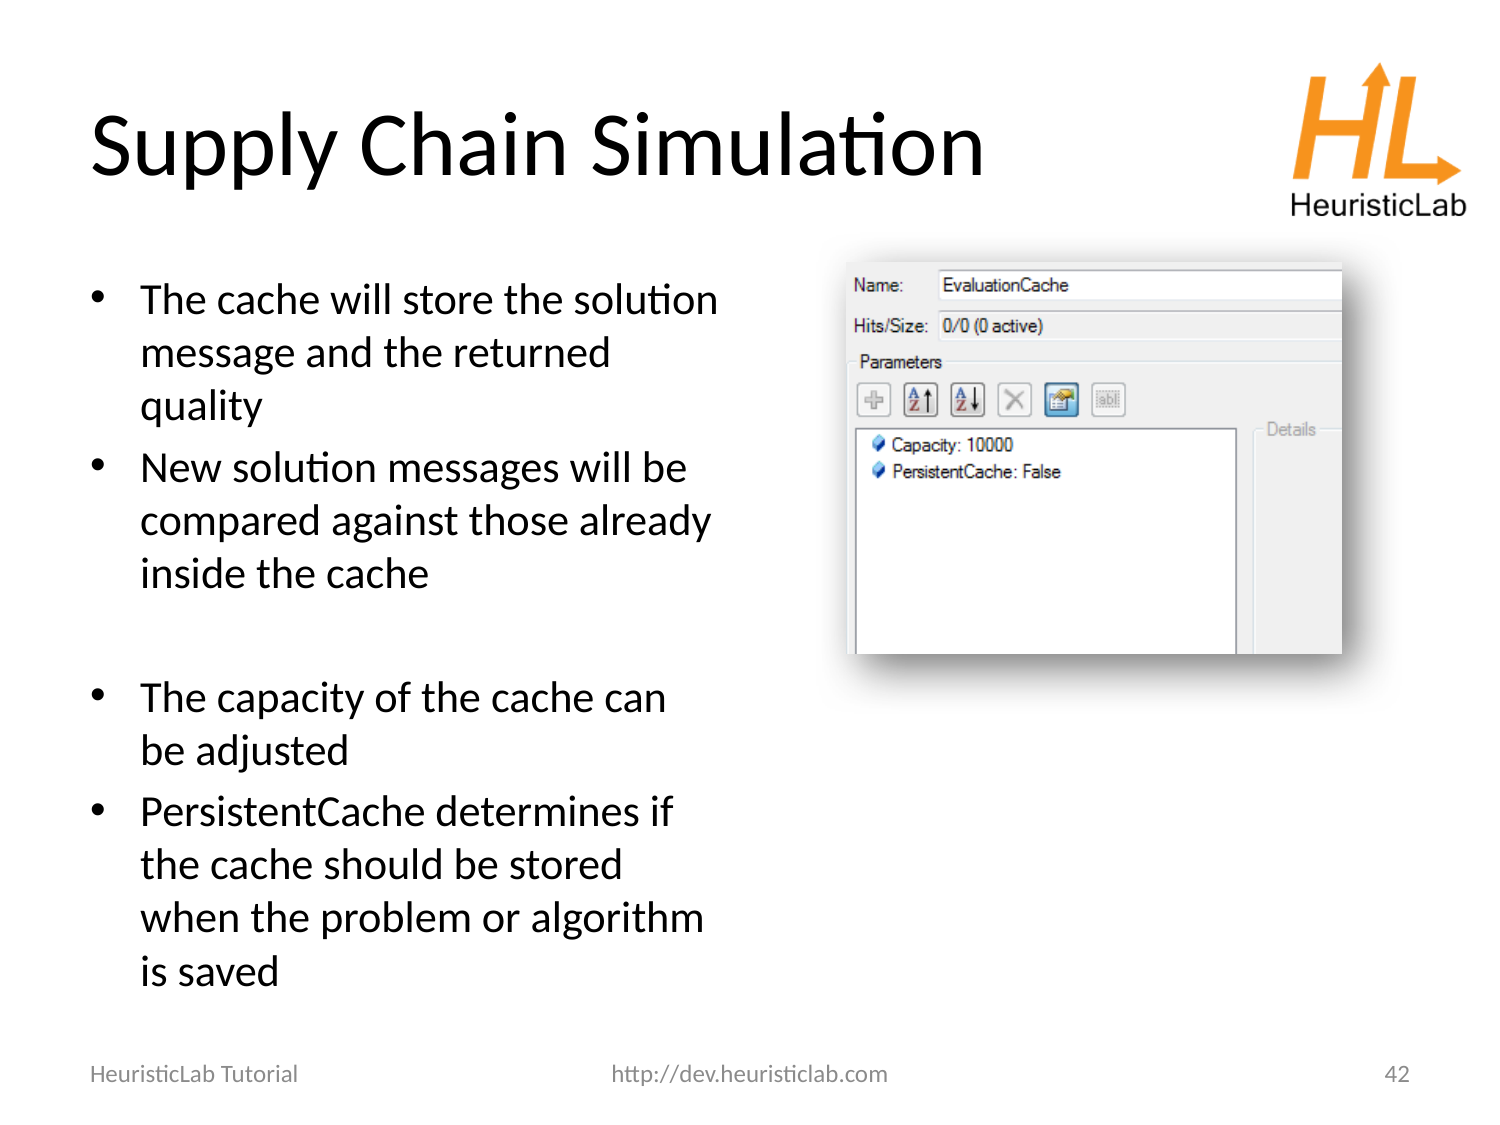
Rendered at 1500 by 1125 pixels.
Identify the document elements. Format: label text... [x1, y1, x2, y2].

picture [1281, 27, 1474, 244]
title Supply Chain Simulation [75, 45, 1282, 233]
picture [845, 262, 1342, 654]
slide_number 42 [1074, 1042, 1425, 1103]
footer http://dev.heuristiclab.com [512, 1042, 988, 1103]
slide_number HeuristicLab Tutorial [75, 1042, 425, 1103]
list The cache will store the solution message and the returned quality New solution messages will be compared against those already inside the cache The capacity of the cache can be adjusted PersistentCache determines if the cache should be stored when the problem or algorithm is saved [75, 262, 738, 1005]
